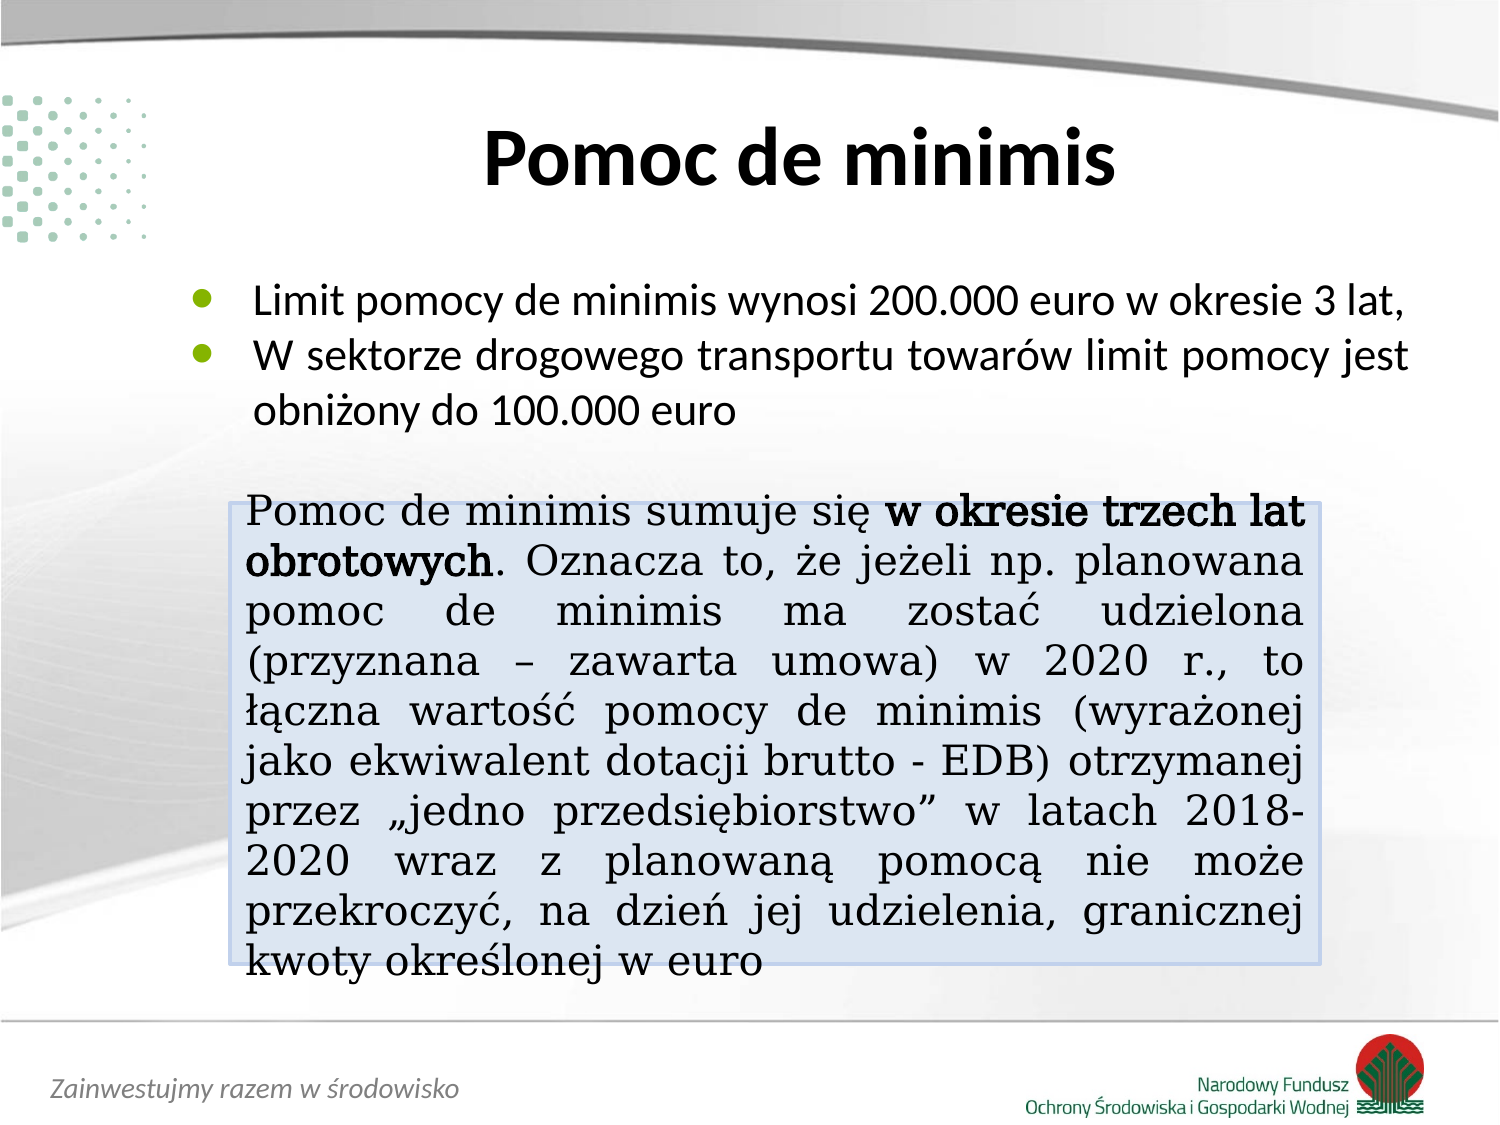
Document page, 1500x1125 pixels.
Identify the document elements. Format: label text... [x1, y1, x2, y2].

text_box Pomoc de minimis [175, 58, 1425, 246]
text_box Pomoc de minimis sumuje się w okresie trzech lat obrotowych. Oznacza to, że jeżeli np. planowana pomoc de minimis ma zostać udzielona (przyznana – zawarta umowa) w 2020 r., to łączna wartość pomocy de minimis (wyrażonej jako ekwiwalent dotacji brutto - EDB) otrzymanej przez „jedno przedsiębiorstwo” w latach 2018-2020 wraz z planowaną pomocą nie może przekroczyć, na dzień jej udzielenia, granicznej kwoty określonej w euro [228, 501, 1322, 966]
picture [0, 0, 1499, 1023]
text_box Limit pomocy de minimis wynosi 200.000 euro w okresie 3 lat, W sektorze drogowego transportu towarów limit pomocy jest obniżony do 100.000 euro [175, 262, 1425, 1005]
picture [1026, 1034, 1424, 1118]
